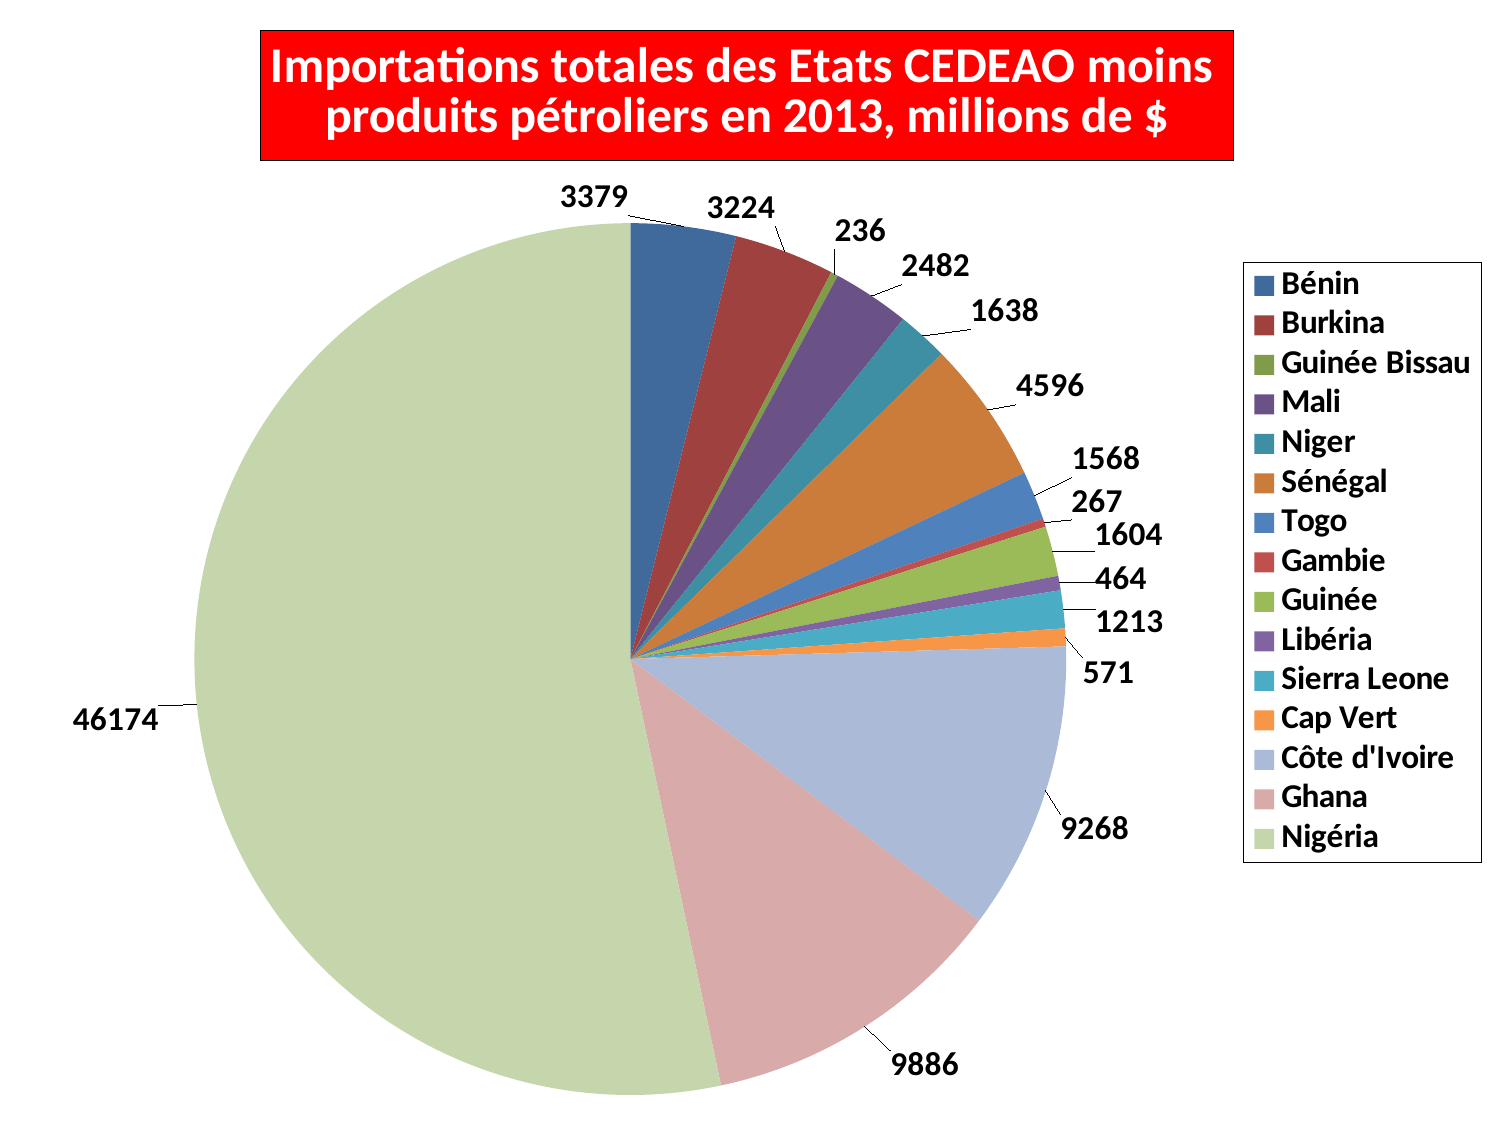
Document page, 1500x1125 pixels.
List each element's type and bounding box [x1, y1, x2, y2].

chart [0, 0, 1495, 1125]
